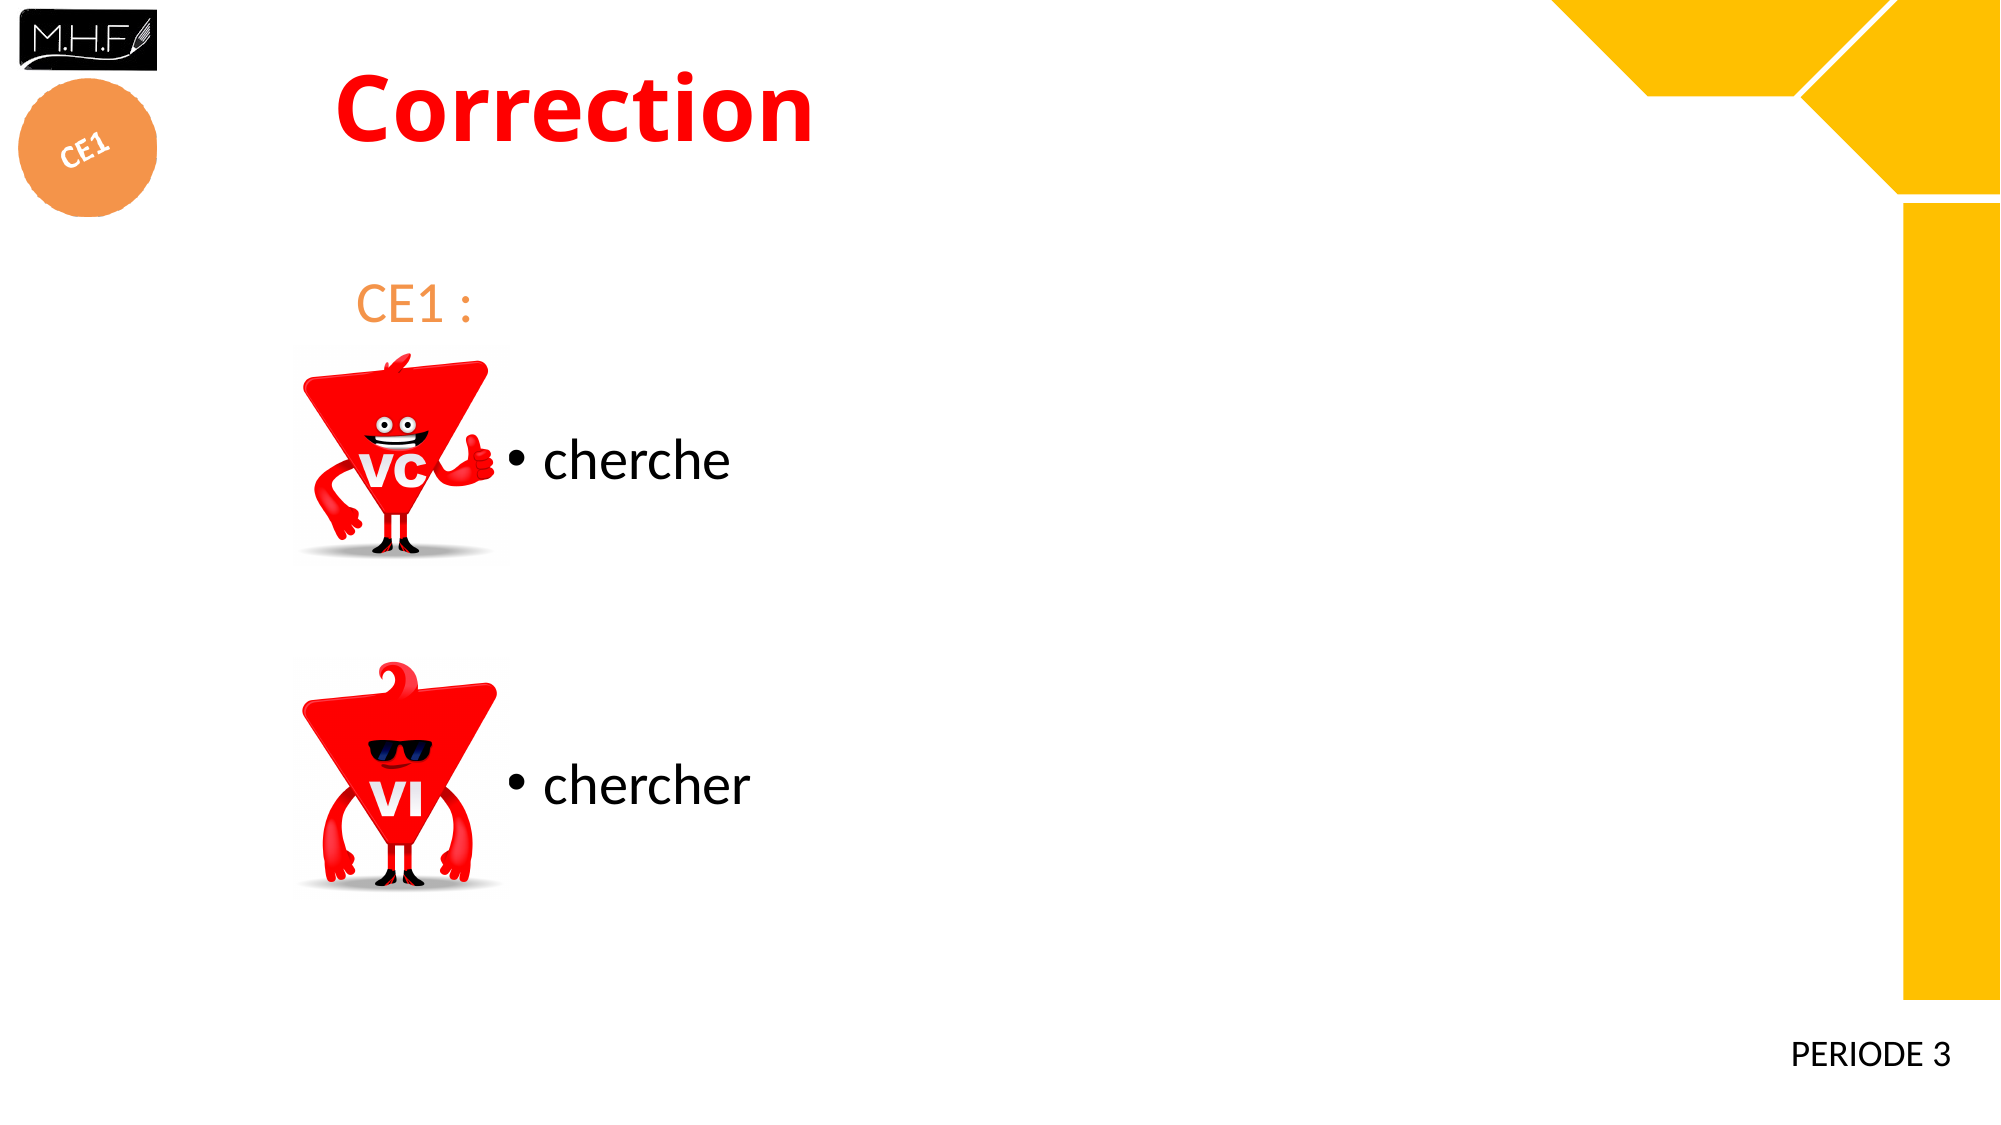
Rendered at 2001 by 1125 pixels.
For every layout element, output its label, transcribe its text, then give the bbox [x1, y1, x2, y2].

picture [293, 657, 510, 900]
picture [18, 78, 157, 218]
picture [16, 7, 157, 74]
title Correction [318, 3, 1865, 221]
text_box [1799, 0, 2000, 196]
picture [293, 345, 510, 566]
list CE1 : cherche chercher [341, 264, 1067, 979]
text_box [1902, 202, 2000, 1001]
text_box PERIODE 3 [1362, 1021, 1967, 1125]
text_box [1549, 0, 1892, 98]
